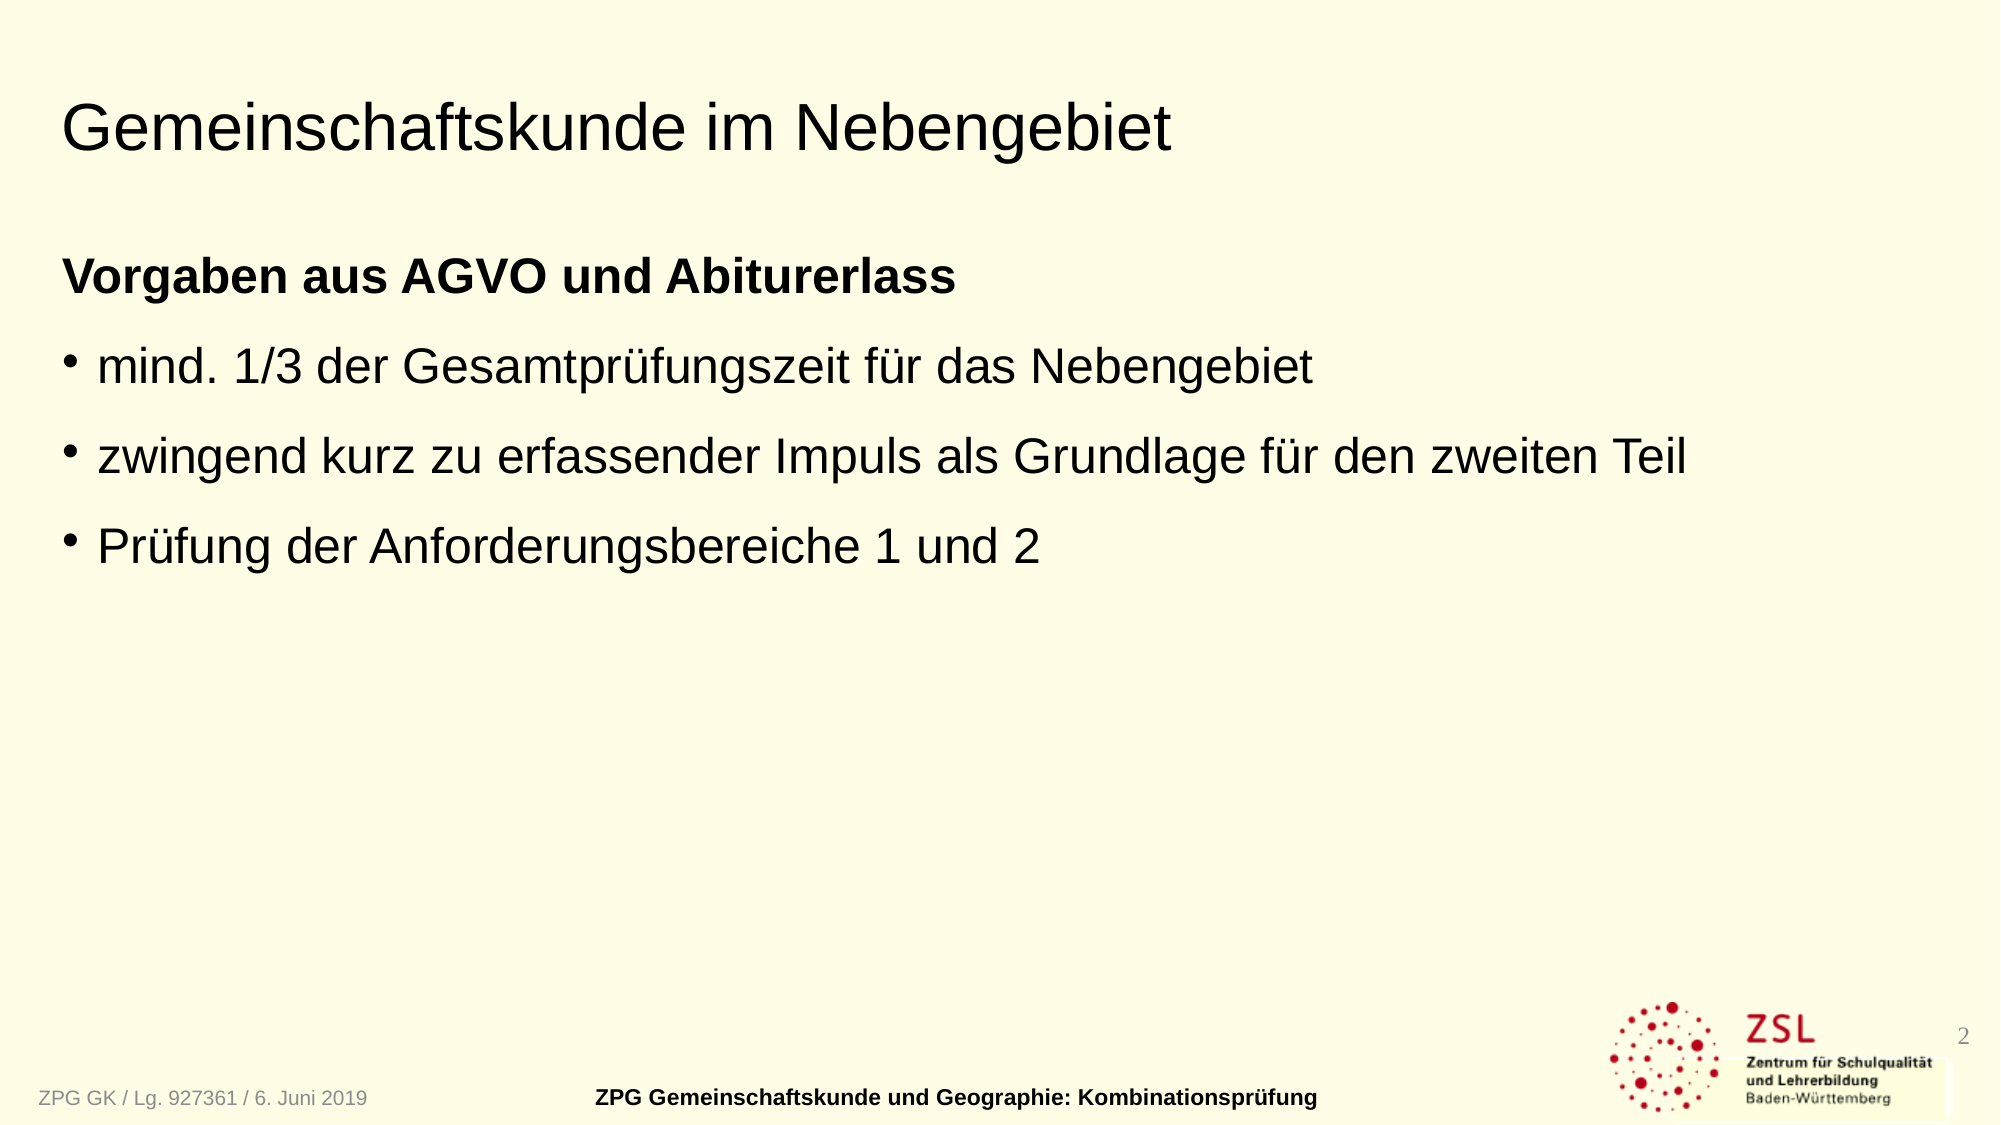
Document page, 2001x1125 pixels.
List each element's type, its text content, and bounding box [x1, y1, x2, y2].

picture [1609, 1002, 1935, 1114]
text_box ZPG GK / Lg. 927361 / 6. Juni 2019 [23, 1066, 843, 1125]
text_box Gemeinschaftskunde im Nebengebiet Vorgaben aus AGVO und Abiturerlass mind. 1/3 der Gesamtprüfungszeit für das Nebengebiet zwingend kurz zu erfassender Impuls als Grundlage für den zweiten Teil Prüfung der Anforderungsbereiche 1 und 2 [47, 76, 1902, 717]
text_box <Foliennummer> [1899, 1004, 1985, 1065]
picture [1947, 1065, 1953, 1115]
